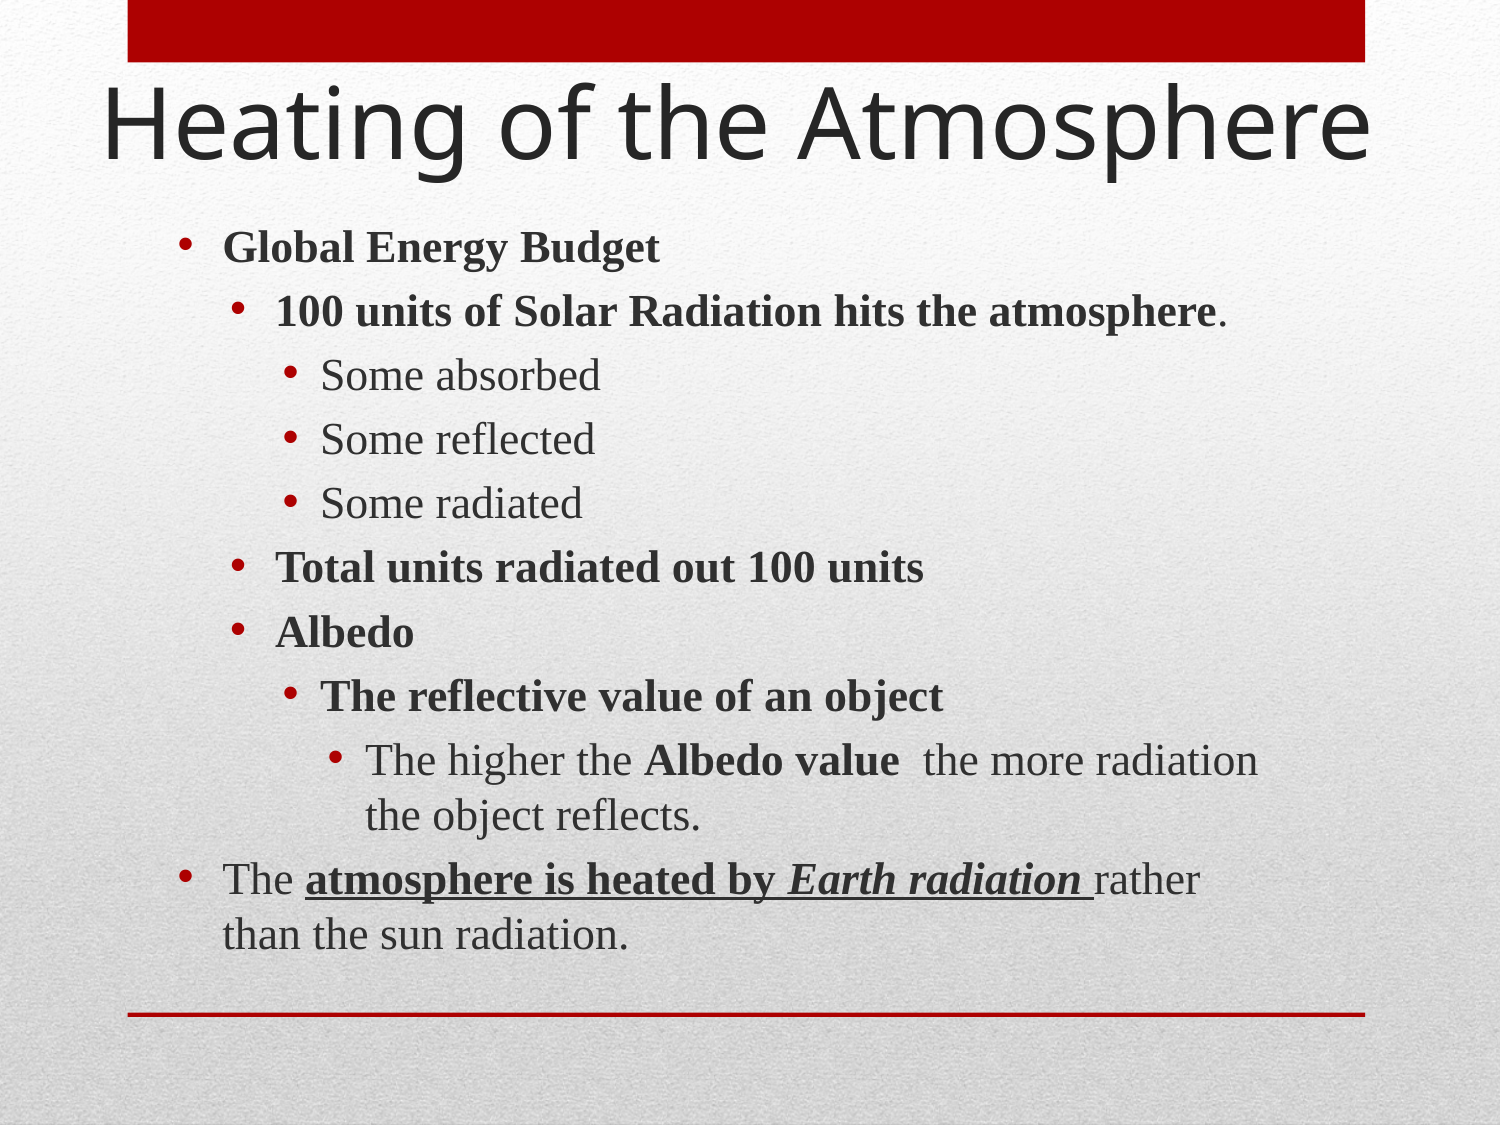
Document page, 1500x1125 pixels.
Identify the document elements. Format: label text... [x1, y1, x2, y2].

list Global Energy Budget 100 units of Solar Radiation hits the atmosphere. Some absorbed Some reflected Some radiated Total units radiated out 100 units Albedo The reflective value of an object The higher the Albedo value the more radiation the object reflects. The atmosphere is heated by Earth radiation rather than the sun radiation. [162, 188, 1288, 1000]
title Heating of the Atmosphere [62, 0, 1413, 188]
